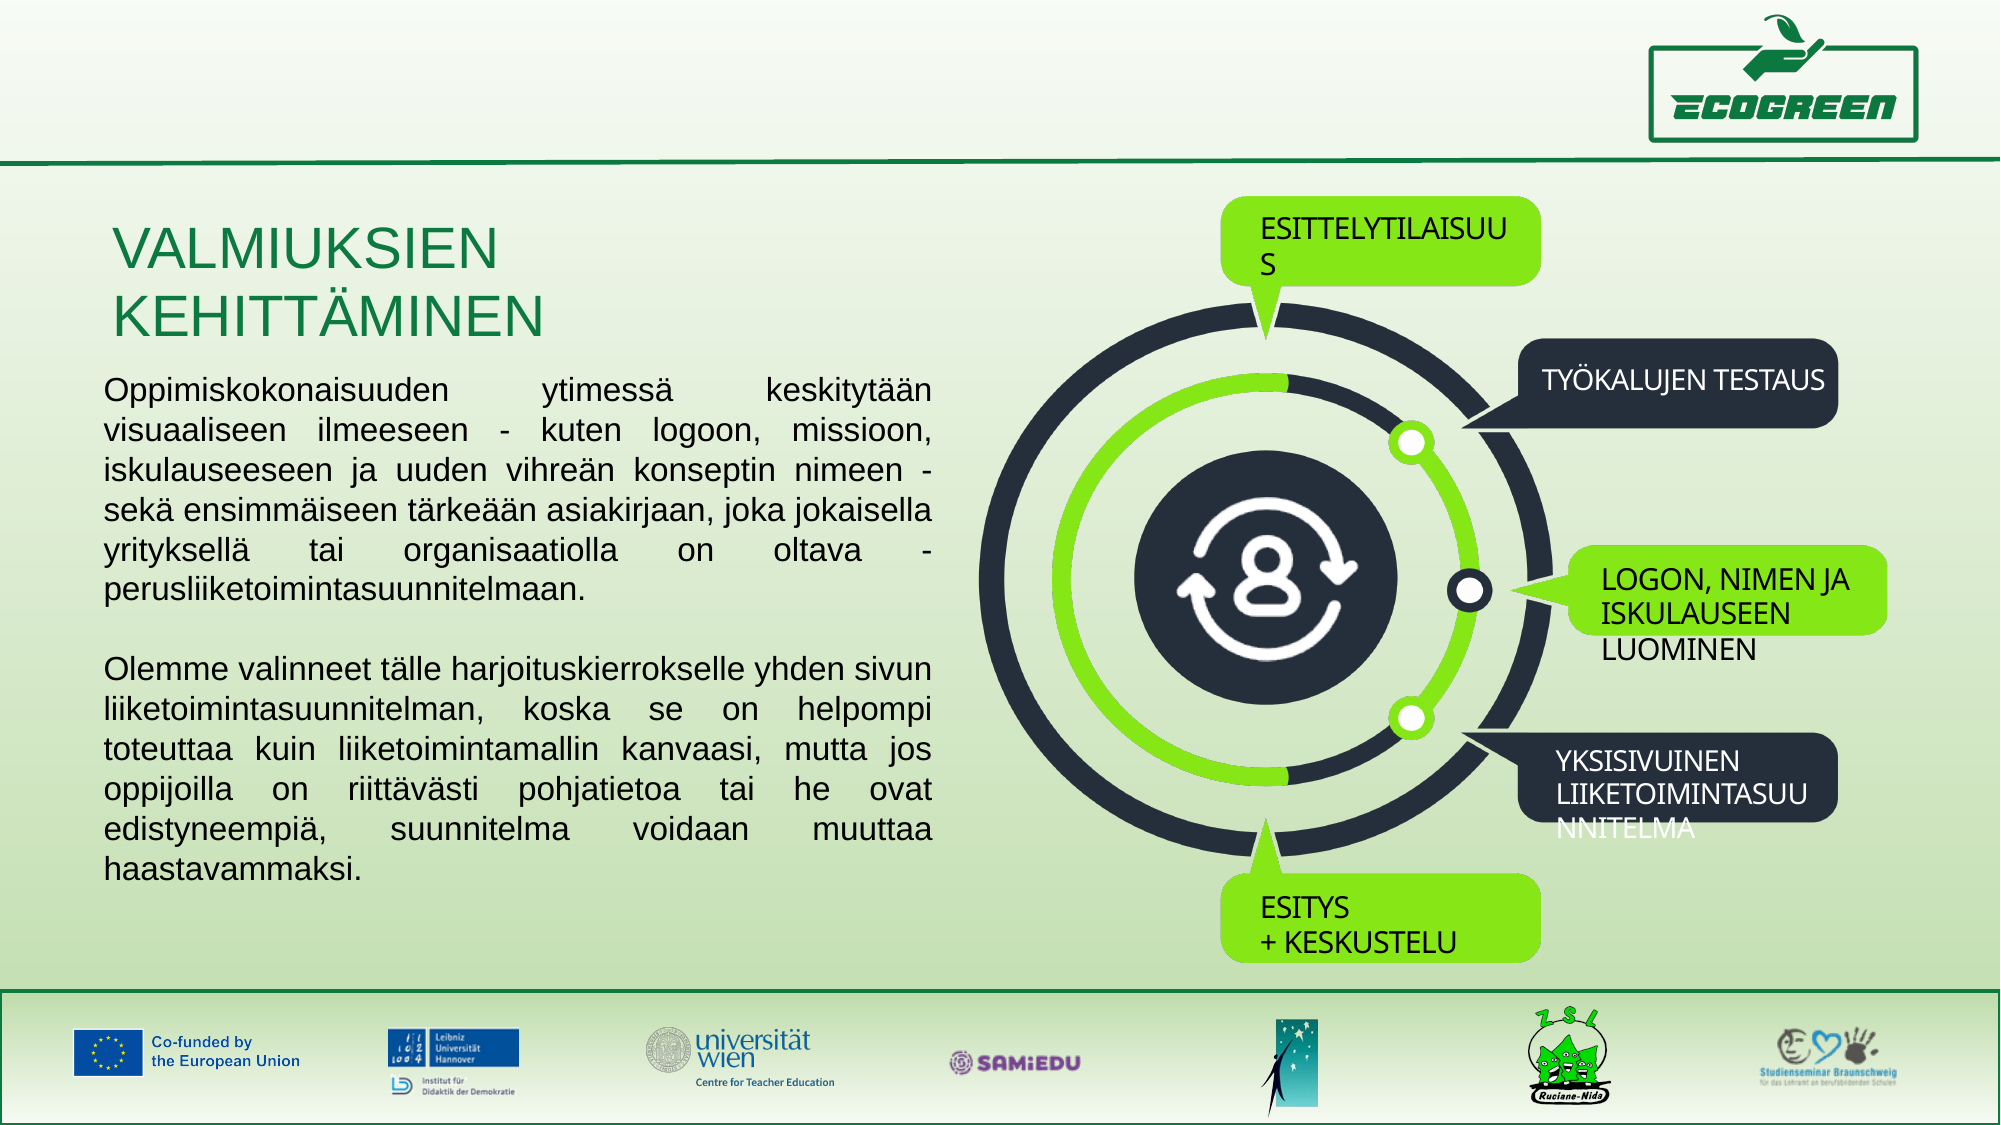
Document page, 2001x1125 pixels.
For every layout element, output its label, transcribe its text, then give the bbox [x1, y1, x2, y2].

text_box VALMIUKSIEN KEHITTÄMINEN [112, 211, 946, 348]
picture [1259, 1018, 1330, 1125]
picture [646, 1027, 834, 1086]
picture [388, 1022, 519, 1103]
picture [71, 1027, 317, 1079]
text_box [960, 196, 1888, 963]
picture [1528, 1006, 1611, 1105]
picture [945, 1047, 1087, 1079]
picture [1639, 0, 1928, 157]
picture [1755, 1022, 1902, 1091]
text_box Oppimiskokonaisuuden ytimessä keskitytään visuaaliseen ilmeeseen - kuten logoon, missioon, iskulauseeseen ja uuden vihreän konseptin nimeen - sekä ensimmäiseen tärkeään asiakirjaan, joka jokaisella yrityksellä tai organisaatiolla on oltava - perusliiketoimintasuunnitelmaan. Olemme valinneet tälle harjoituskierrokselle yhden sivun liiketoimintasuunnitelman, koska se on helpompi toteuttaa kuin liiketoimintamallin kanvaasi, mutta jos oppijoilla on riittävästi pohjatietoa tai he ovat edistyneempiä, suunnitelma voidaan muuttaa haastavammaksi. [103, 367, 934, 888]
